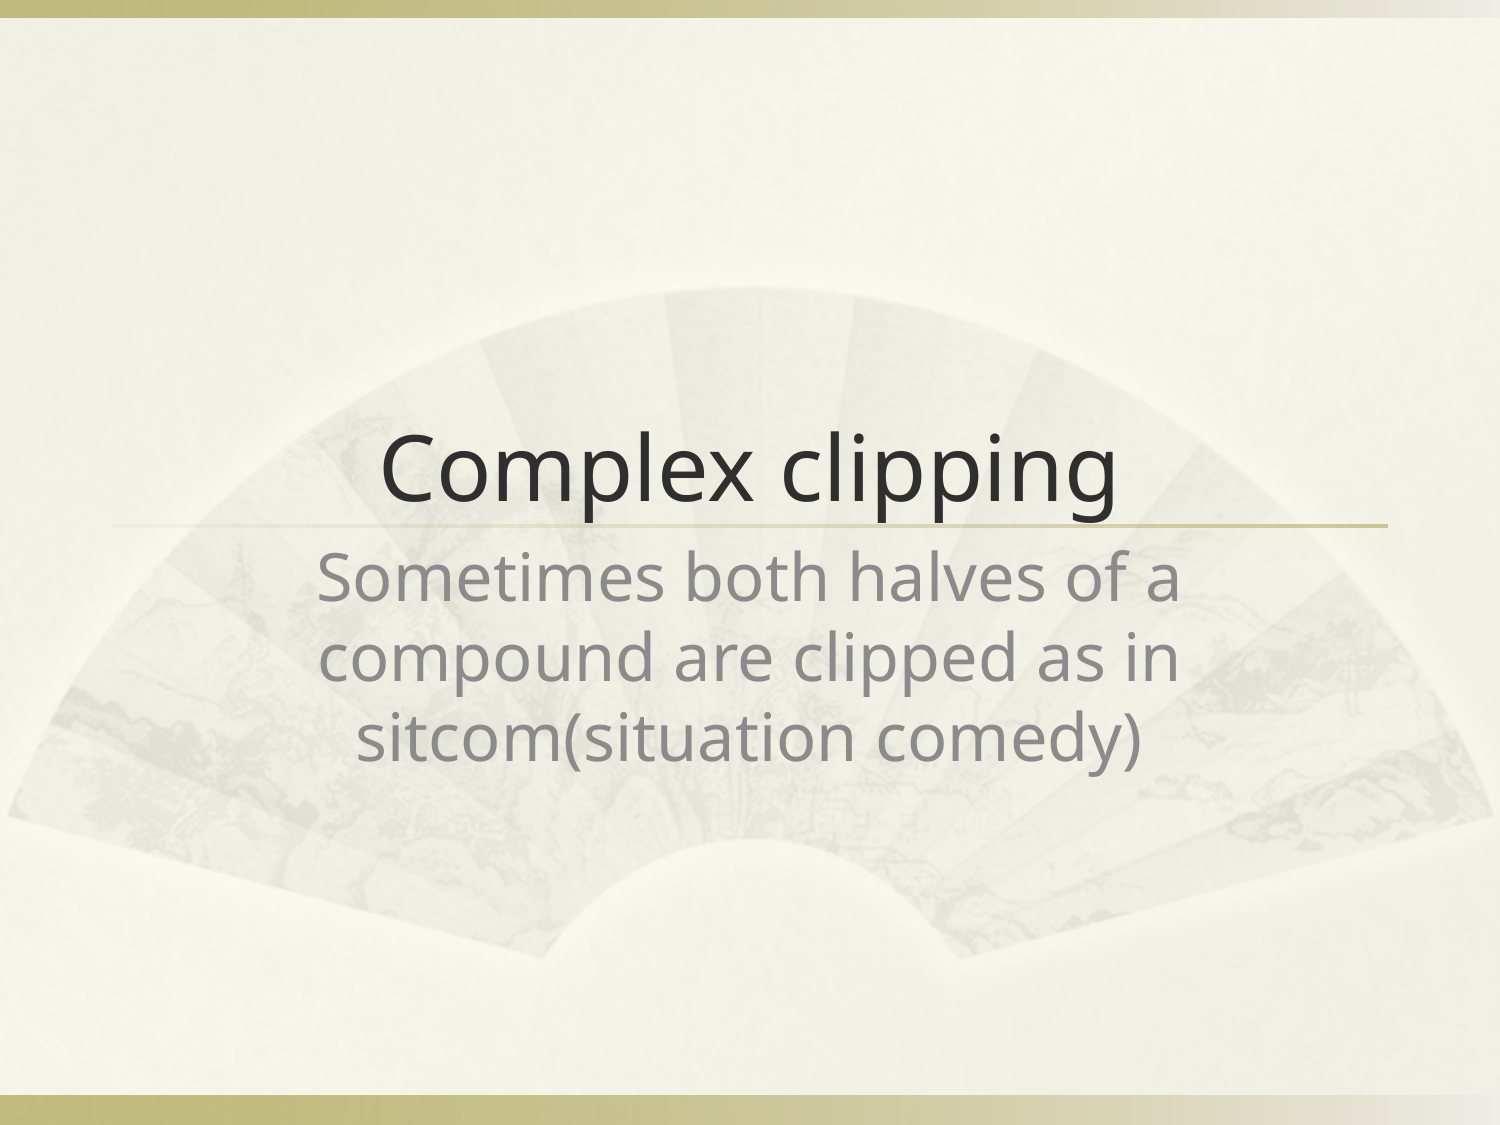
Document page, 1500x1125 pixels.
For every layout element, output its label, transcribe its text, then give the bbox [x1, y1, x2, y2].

subtitle Sometimes both halves of a compound are clipped as in sitcom(situation comedy) [225, 527, 1275, 815]
title Complex clipping [112, 275, 1388, 528]
